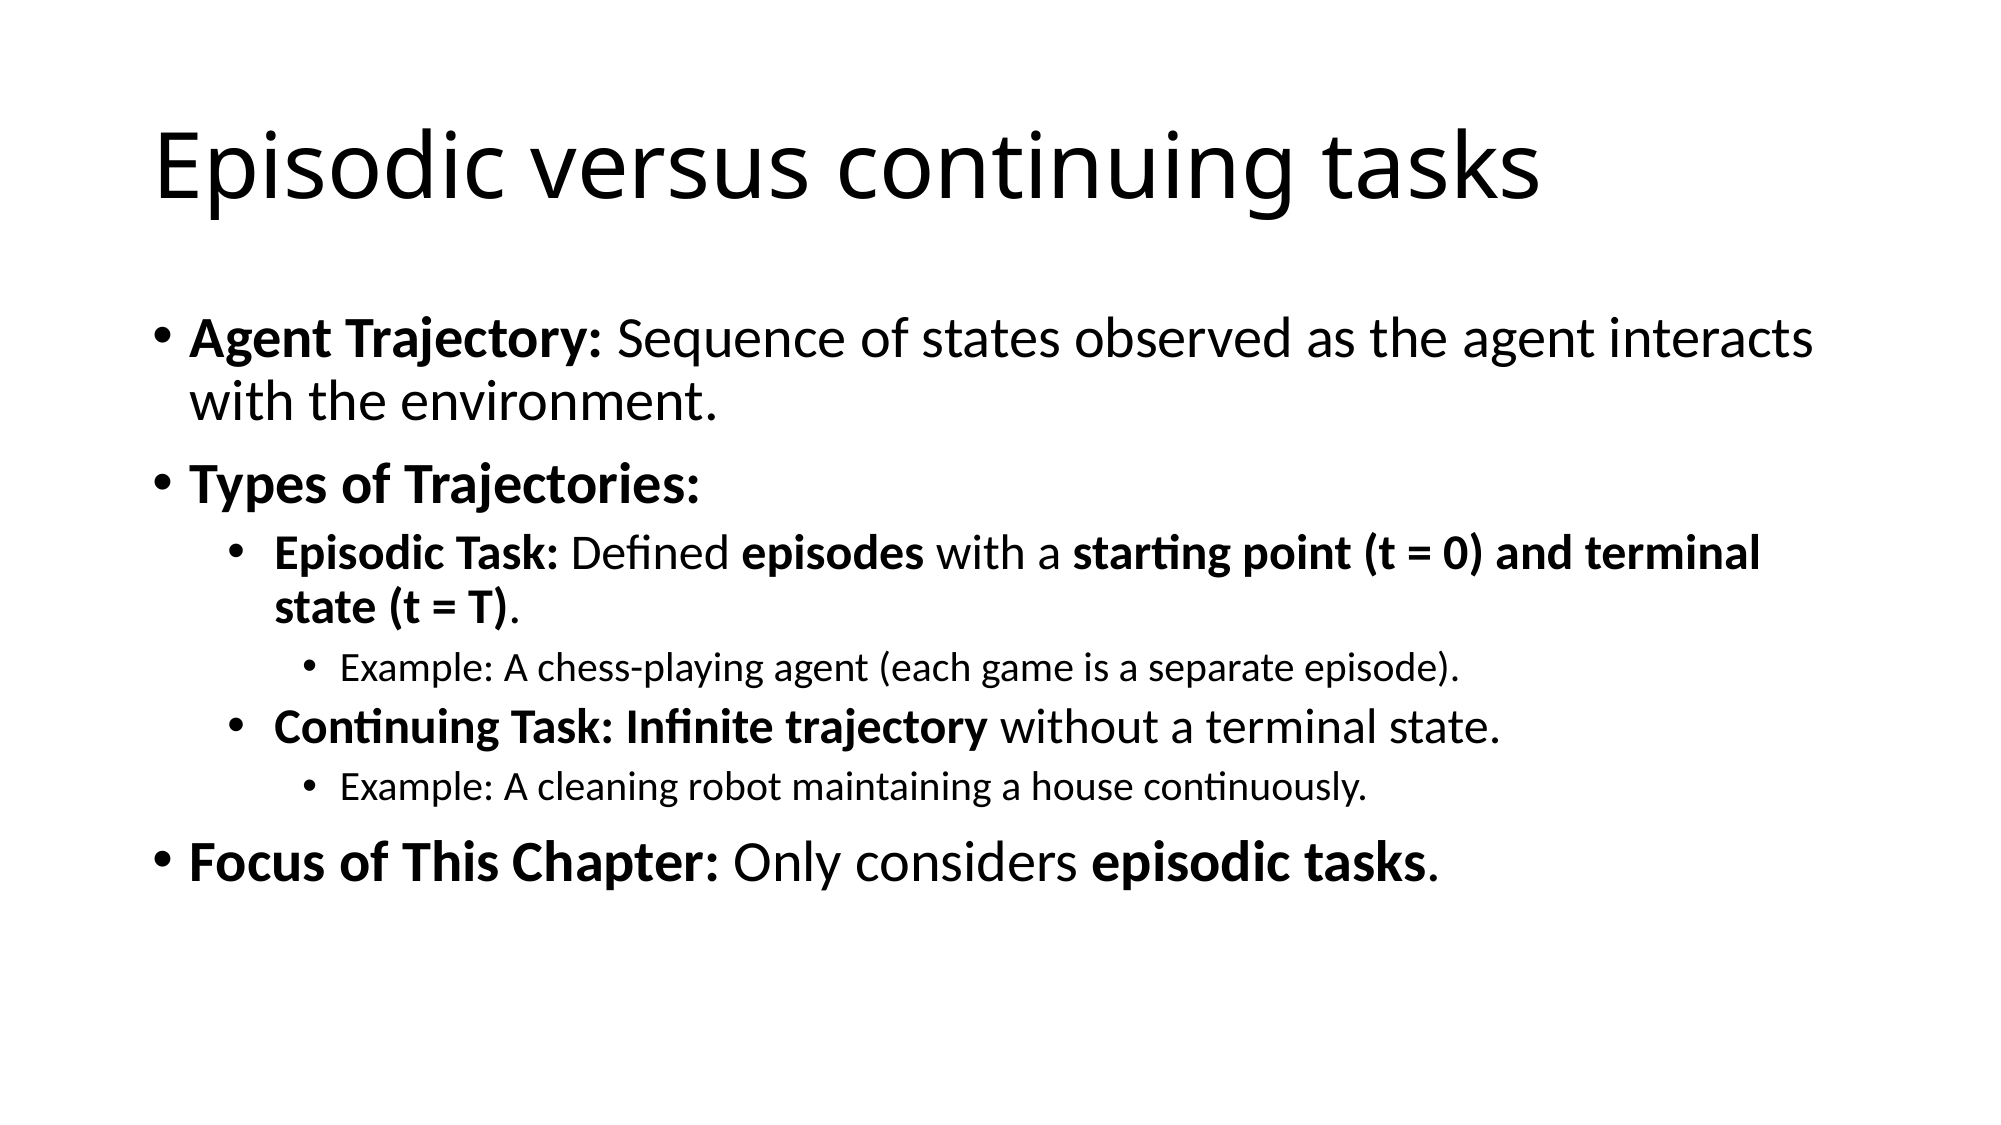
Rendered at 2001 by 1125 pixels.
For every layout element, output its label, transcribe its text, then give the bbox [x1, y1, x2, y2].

title Episodic versus continuing tasks [137, 59, 1863, 278]
list Agent Trajectory: Sequence of states observed as the agent interacts with the environment. Types of Trajectories: Episodic Task: Defined episodes with a starting point (t = 0) and terminal state (t = T). Example: A chess-playing agent (each game is a separate episode). Continuing Task: Infinite trajectory without a terminal state. Example: A cleaning robot maintaining a house continuously. Focus of This Chapter: Only considers episodic tasks. [137, 299, 1863, 1014]
